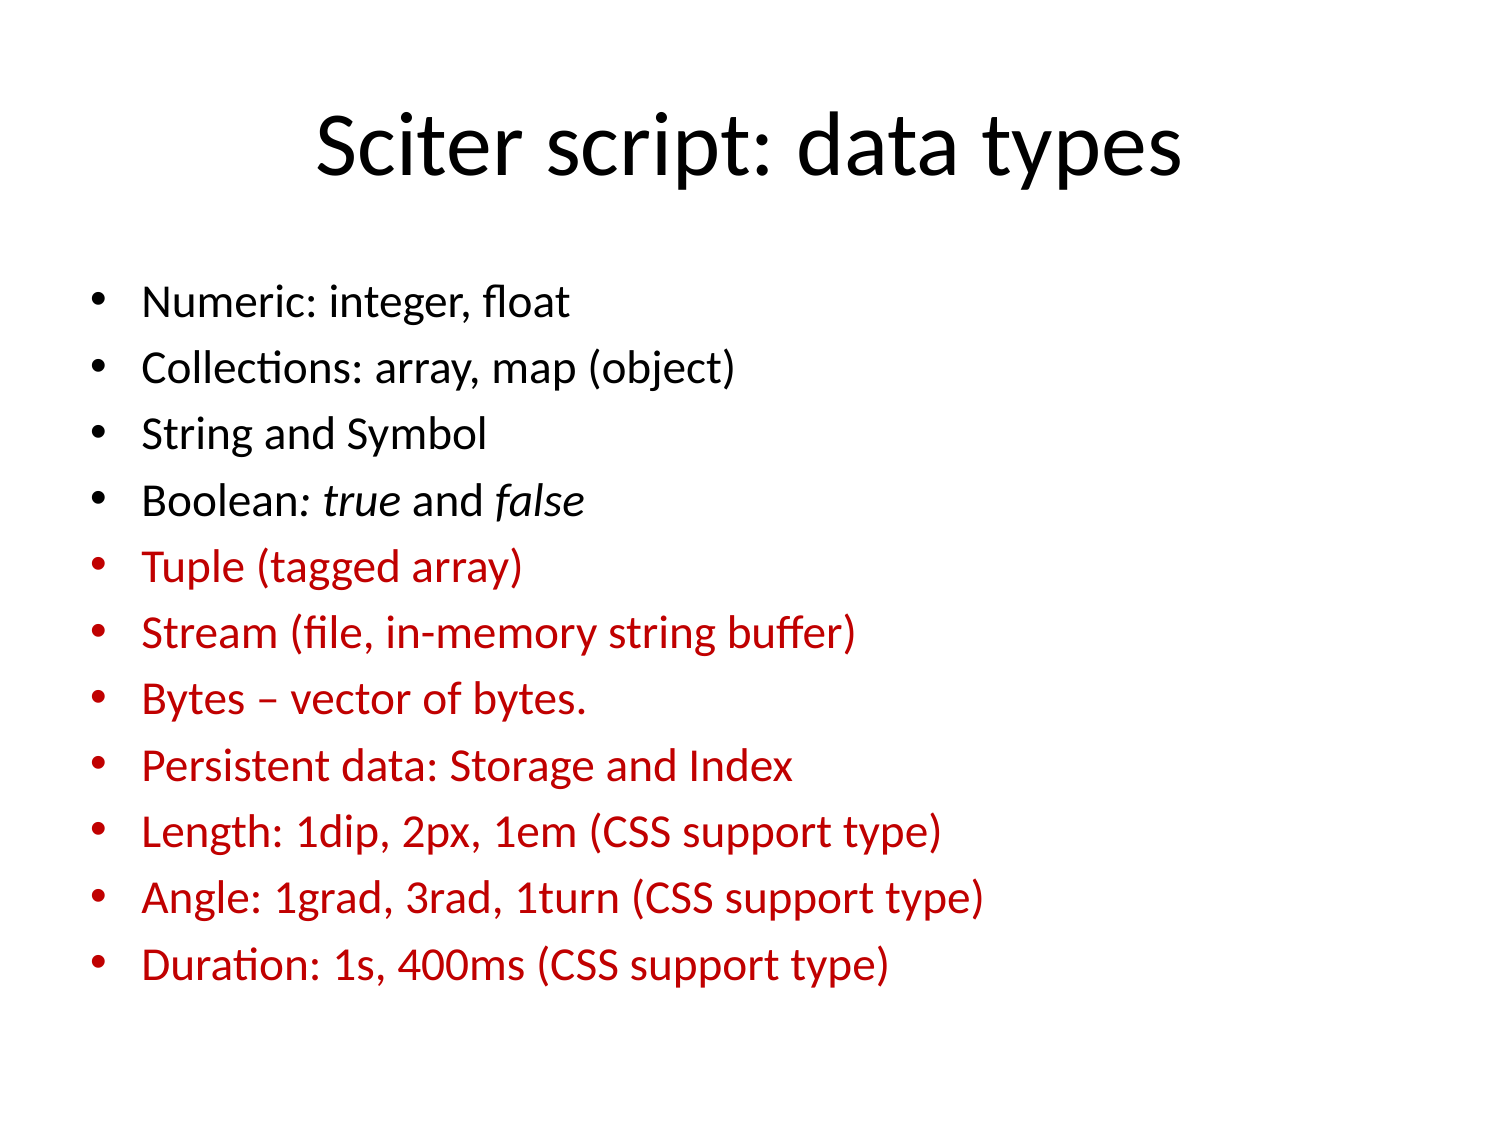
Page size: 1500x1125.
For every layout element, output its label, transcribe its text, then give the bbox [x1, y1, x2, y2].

title Sciter script: data types [75, 45, 1425, 233]
list Numeric: integer, float Collections: array, map (object) String and Symbol Boolean: true and false Tuple (tagged array) Stream (file, in-memory string buffer) Bytes – vector of bytes. Persistent data: Storage and Index Length: 1dip, 2px, 1em (CSS support type) Angle: 1grad, 3rad, 1turn (CSS support type) Duration: 1s, 400ms (CSS support type) [75, 262, 1425, 1005]
